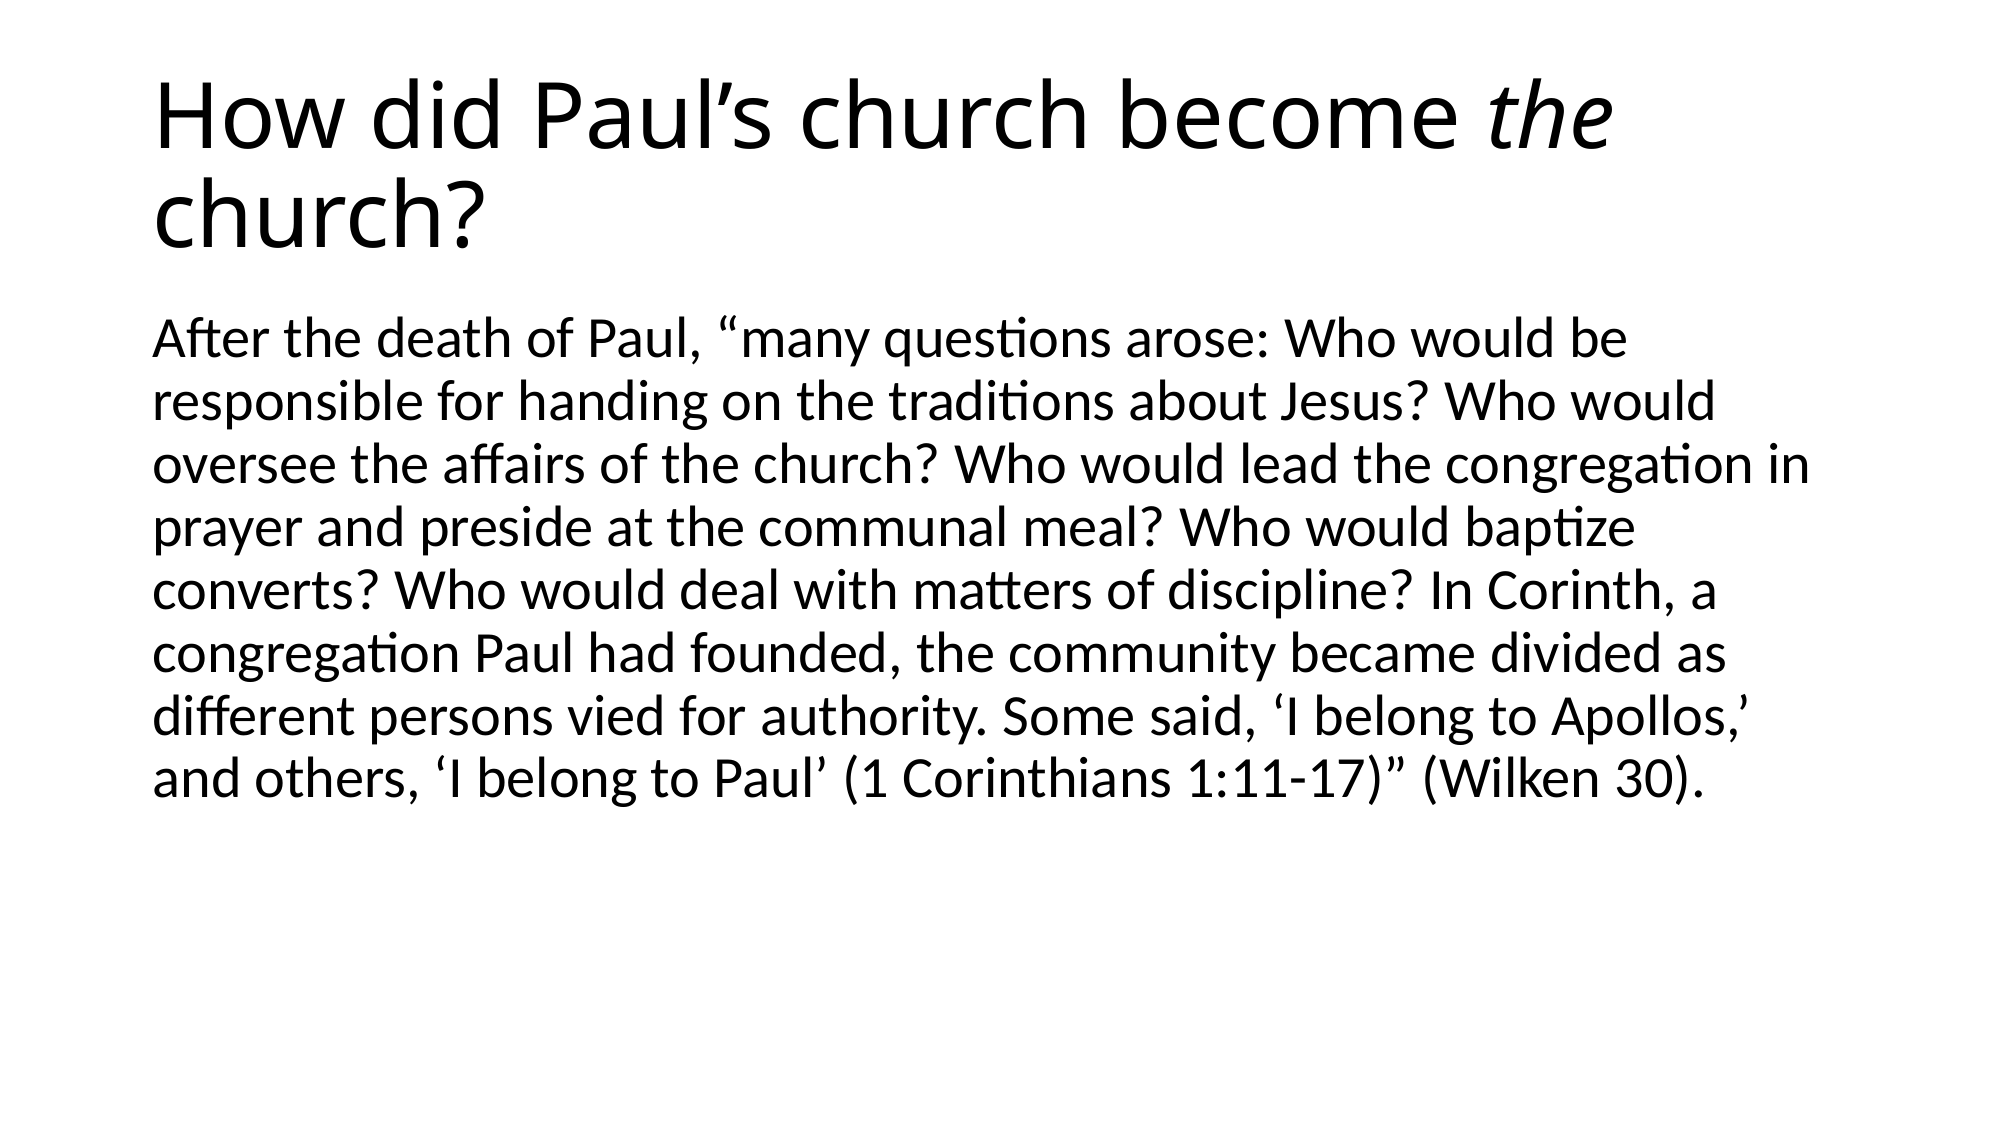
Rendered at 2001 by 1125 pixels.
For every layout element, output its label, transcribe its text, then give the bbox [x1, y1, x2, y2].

title How did Paul’s church become the church? [137, 59, 1863, 278]
list After the death of Paul, “many questions arose: Who would be responsible for handing on the traditions about Jesus? Who would oversee the affairs of the church? Who would lead the congregation in prayer and preside at the communal meal? Who would baptize converts? Who would deal with matters of discipline? In Corinth, a congregation Paul had founded, the community became divided as different persons vied for authority. Some said, ‘I belong to Apollos,’ and others, ‘I belong to Paul’ (1 Corinthians 1:11-17)” (Wilken 30). [137, 299, 1863, 1014]
